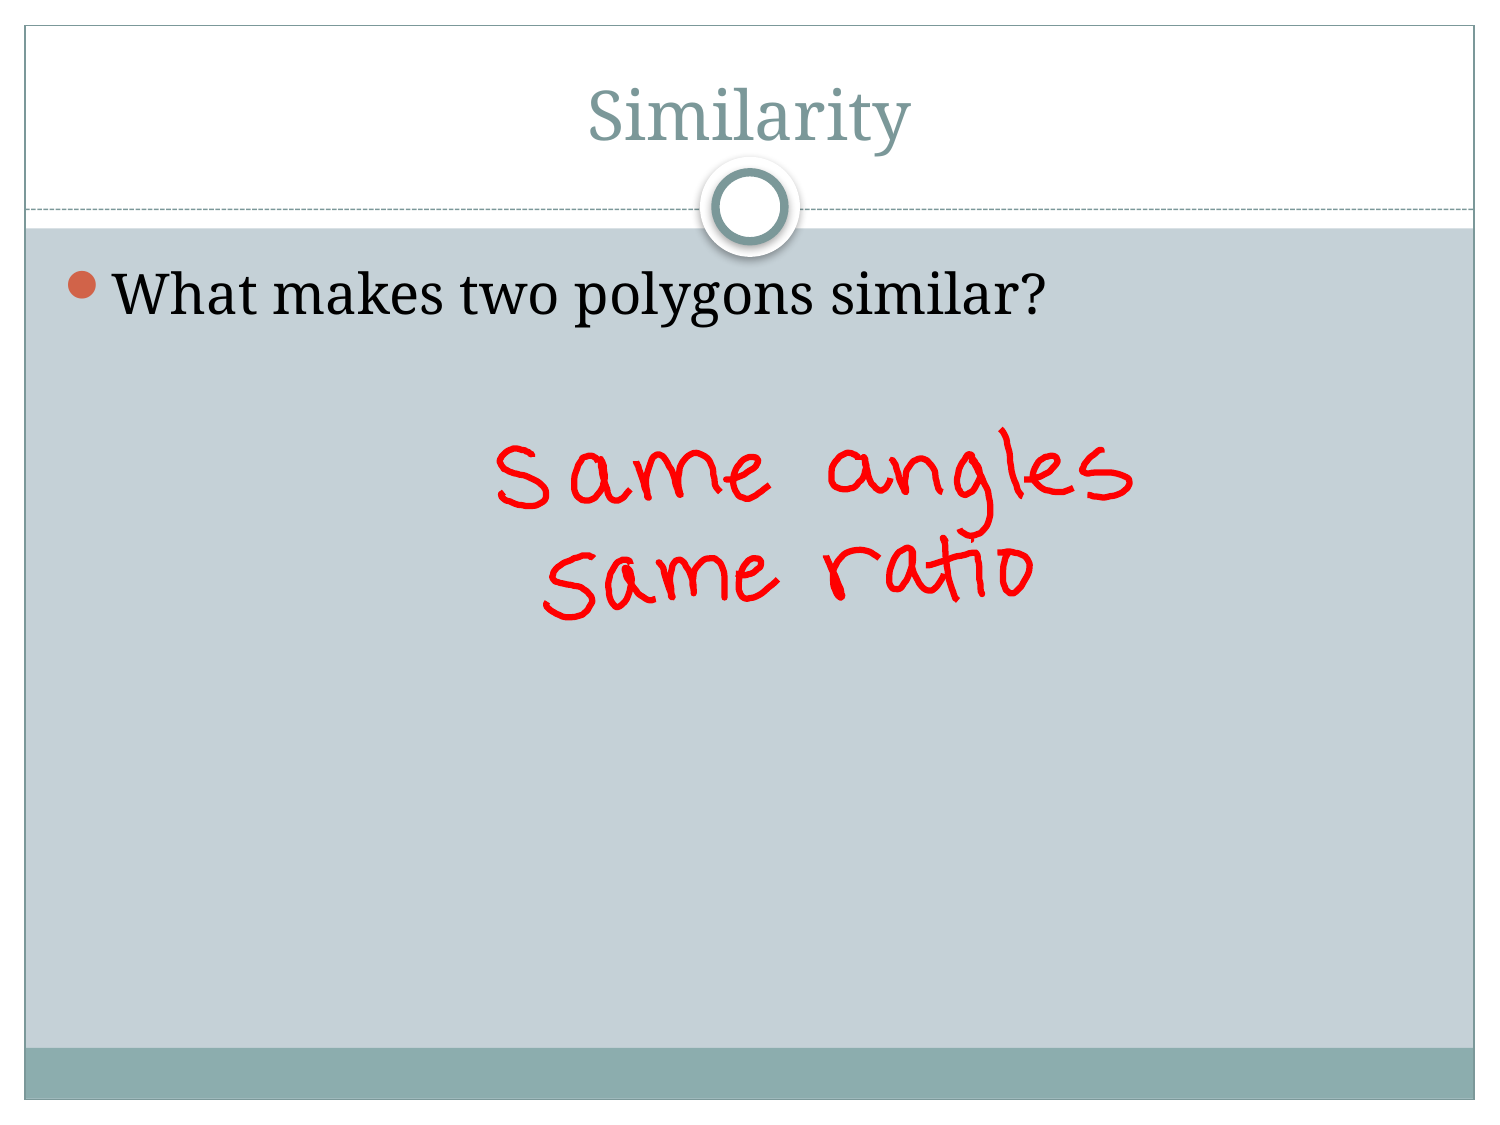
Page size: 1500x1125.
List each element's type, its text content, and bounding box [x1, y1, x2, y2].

text_box [956, 453, 992, 537]
text_box [573, 454, 631, 502]
text_box [997, 550, 1031, 595]
text_box [1081, 449, 1131, 499]
text_box [607, 558, 656, 608]
text_box [999, 428, 1024, 498]
text_box [825, 549, 880, 599]
text_box [498, 447, 547, 507]
text_box [735, 557, 779, 600]
text_box [1024, 454, 1074, 493]
text_box [888, 546, 945, 592]
text_box [725, 456, 771, 500]
title Similarity [49, 37, 1450, 162]
text_box [830, 452, 892, 492]
text_box [941, 537, 949, 559]
text_box [947, 577, 959, 601]
text_box [891, 457, 943, 493]
text_box [635, 452, 721, 499]
list What makes two polygons similar? [49, 250, 1445, 1001]
text_box [657, 557, 726, 599]
text_box [545, 554, 595, 619]
text_box [925, 551, 983, 595]
